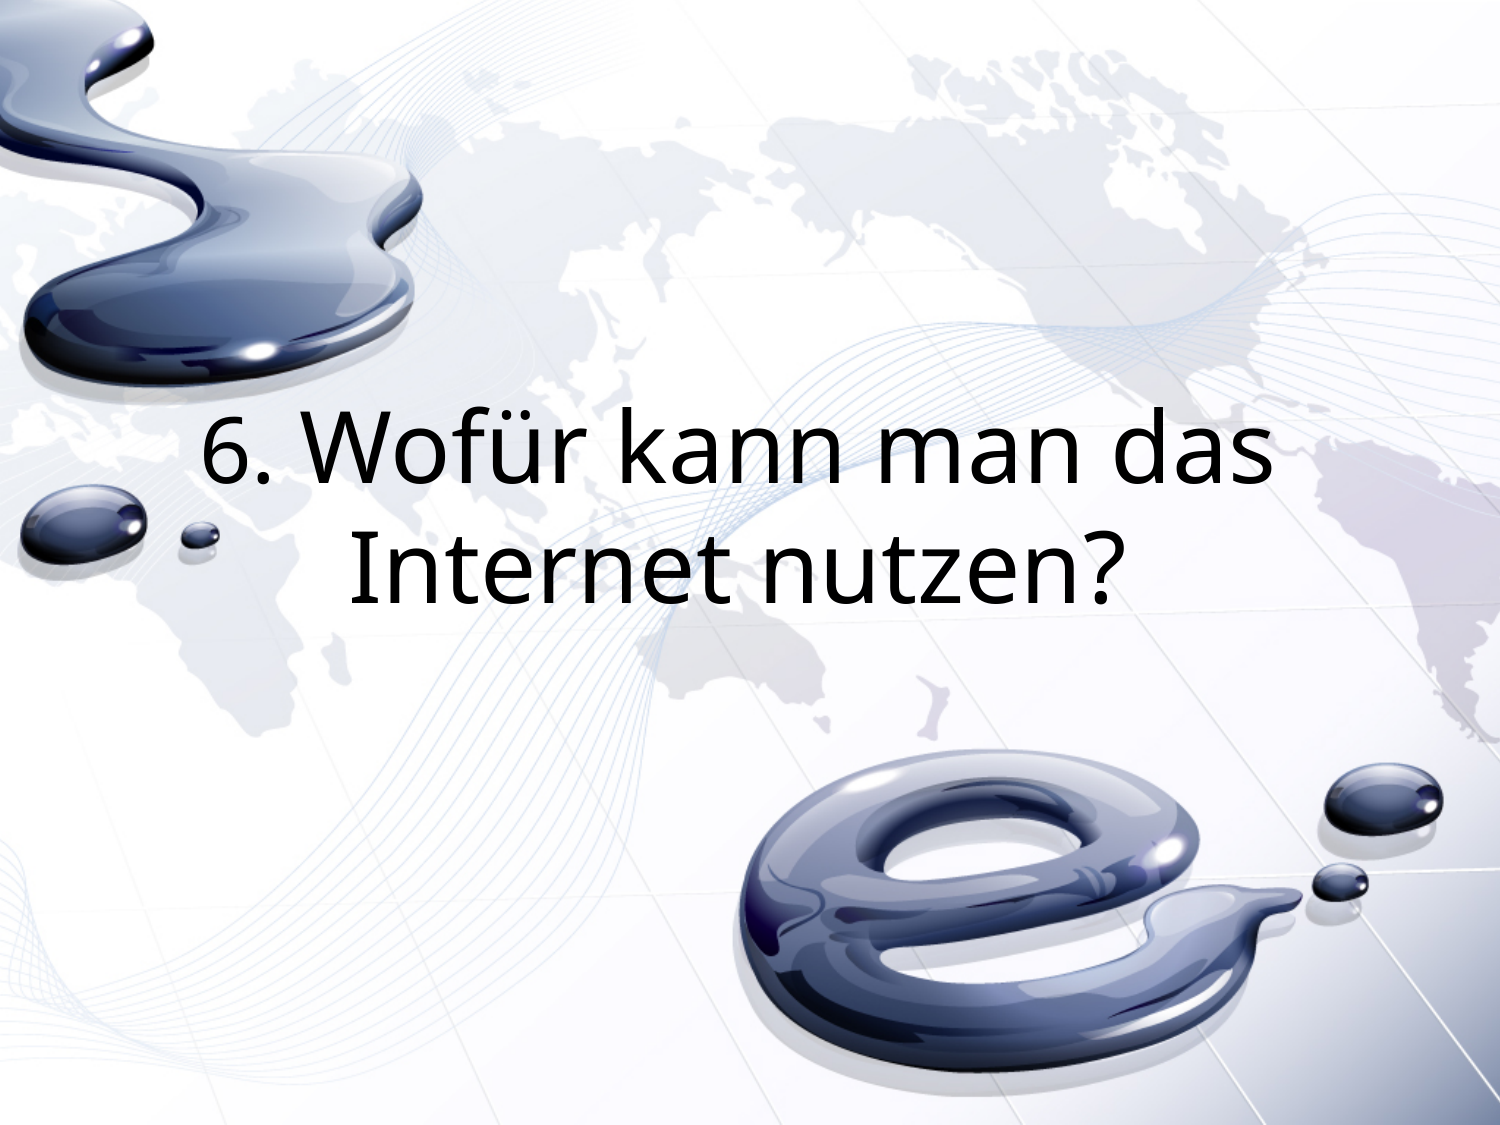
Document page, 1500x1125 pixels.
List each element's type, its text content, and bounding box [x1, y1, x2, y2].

title 6. Wofür kann man das Internet nutzen? [100, 160, 1376, 846]
picture [0, 0, 1500, 1125]
